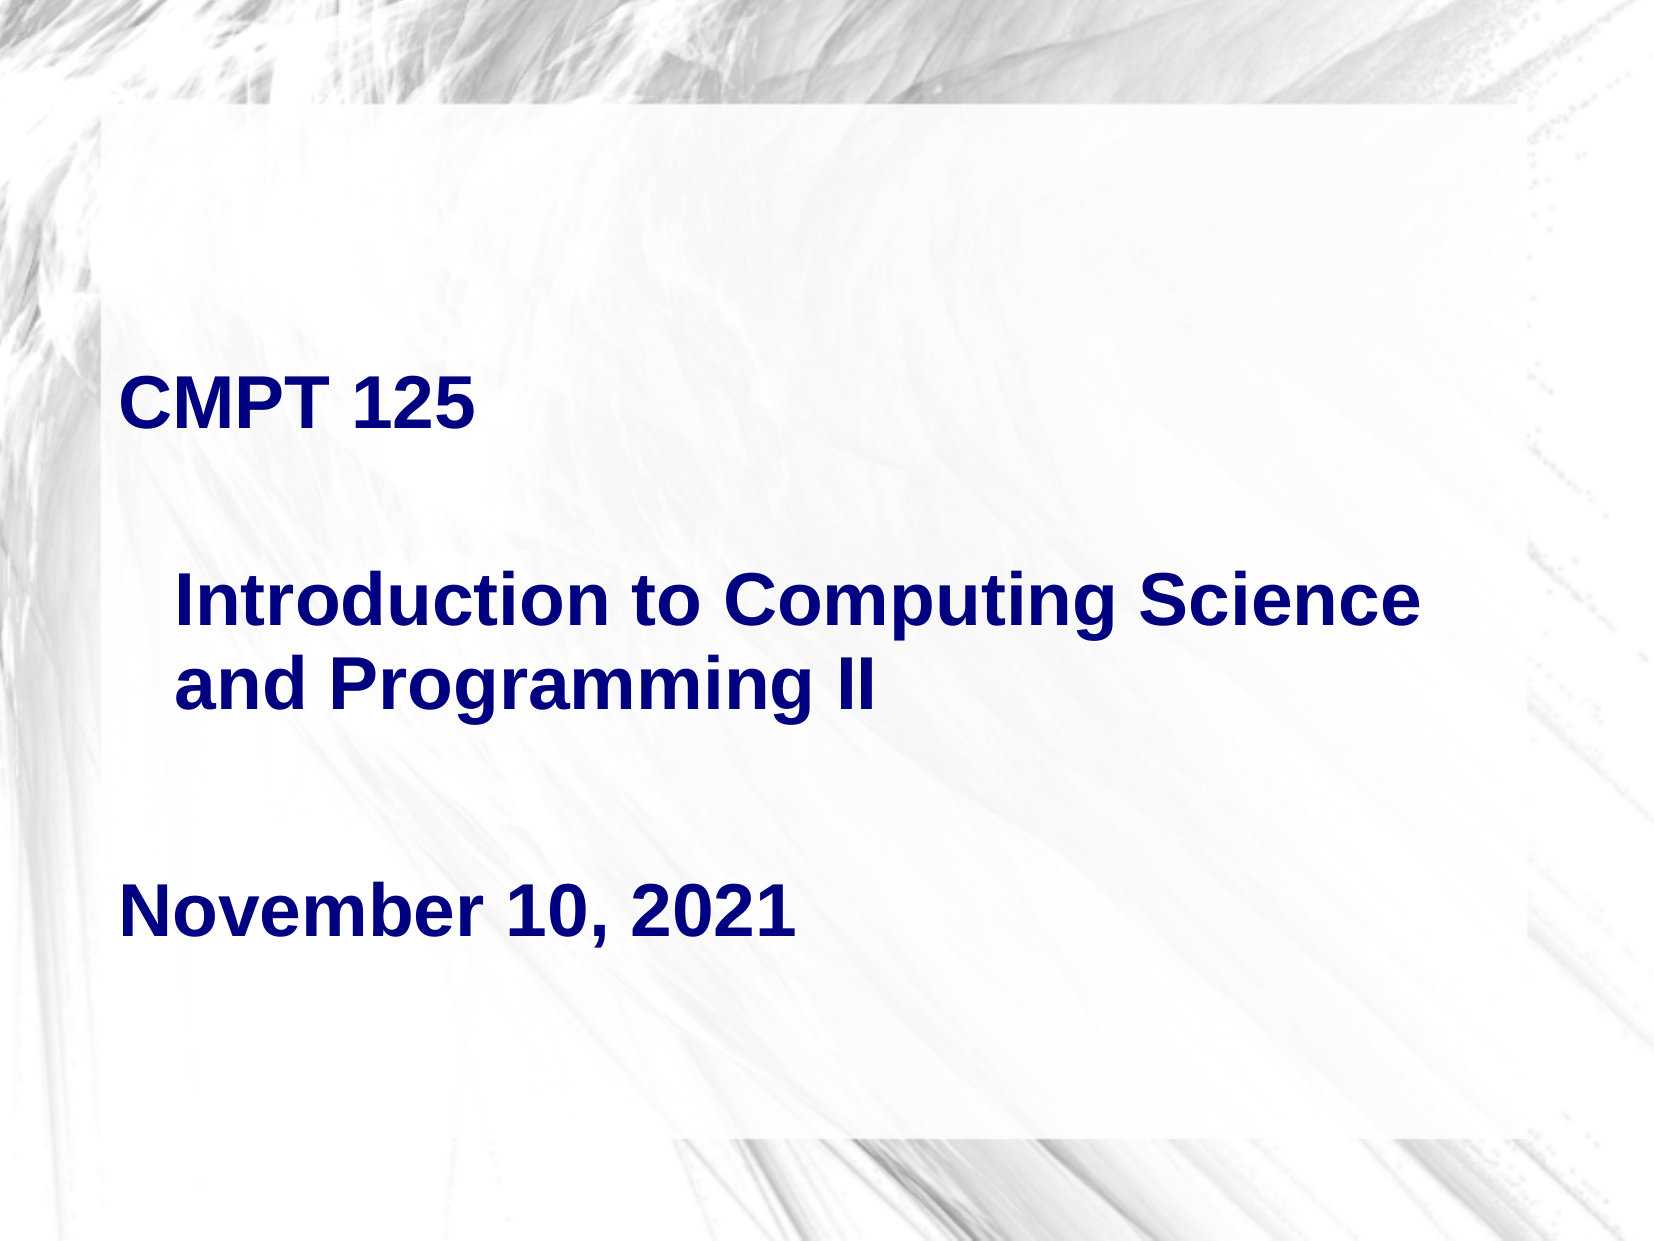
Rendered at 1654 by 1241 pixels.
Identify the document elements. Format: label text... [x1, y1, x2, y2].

list CMPT 125 Introduction to Computing Science and Programming II November 10, 2021 [118, 236, 1571, 1171]
picture [0, 0, 1654, 1241]
